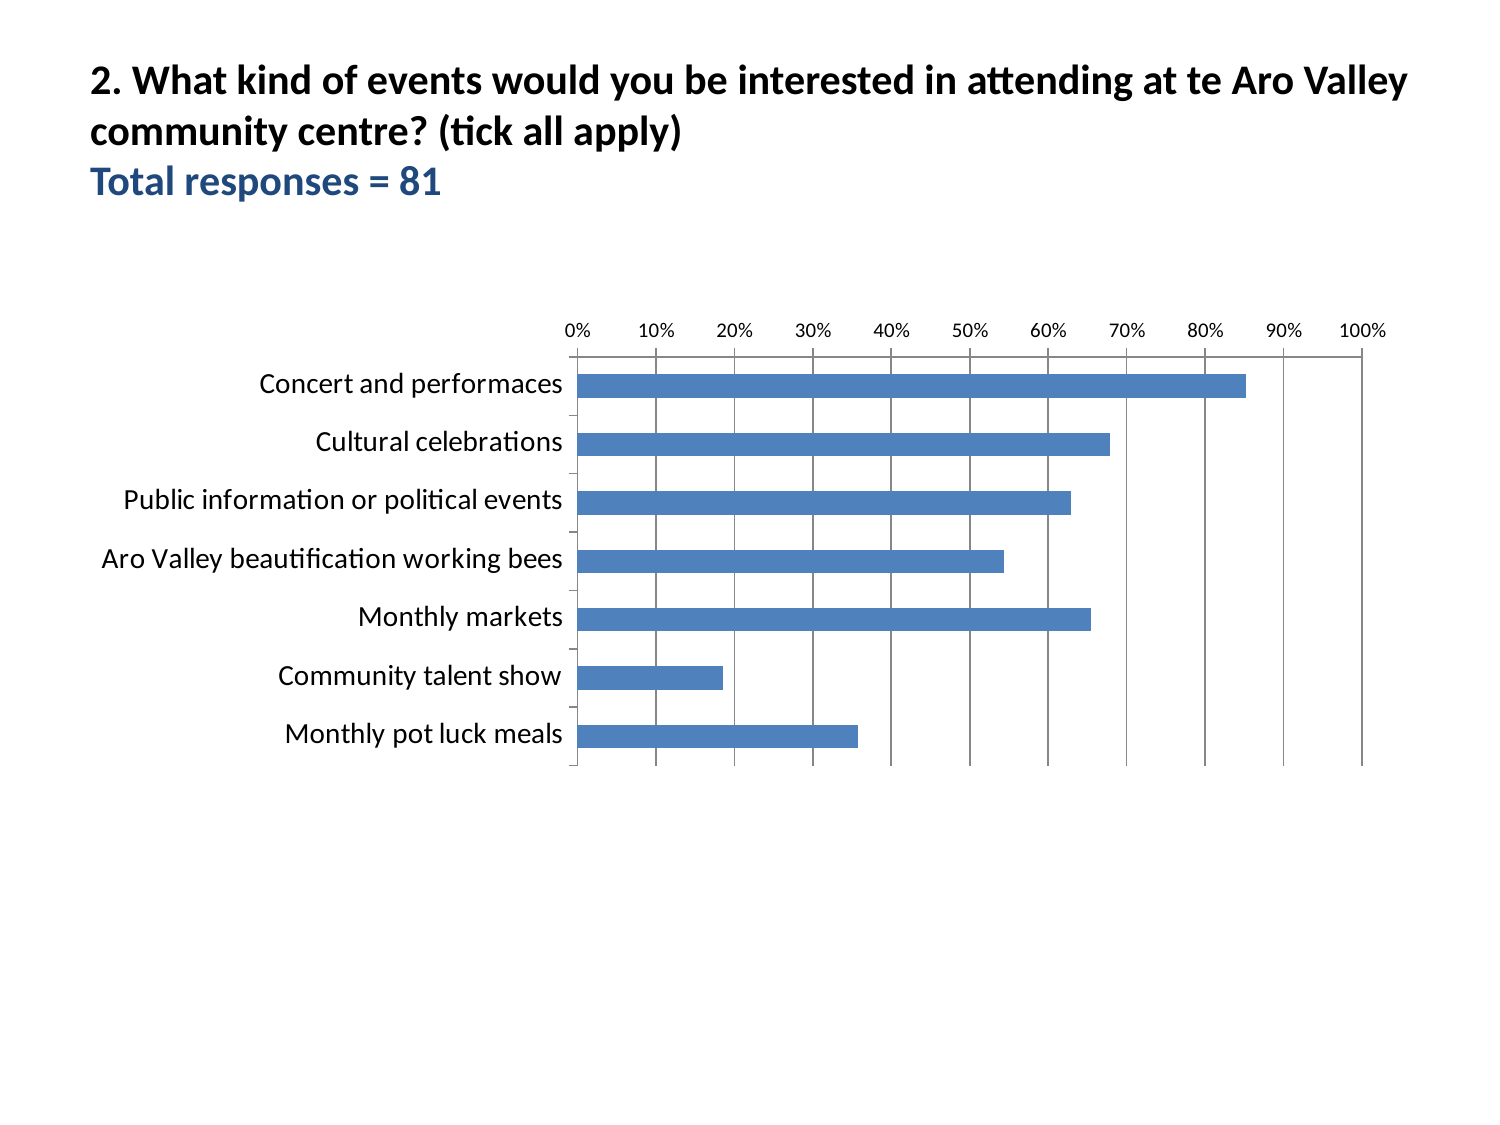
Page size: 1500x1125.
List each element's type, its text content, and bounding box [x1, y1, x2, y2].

title 2. What kind of events would you be interested in attending at te Aro Valley community centre? (tick all apply) Total responses = 81 [75, 45, 1425, 233]
chart [74, 312, 1413, 776]
